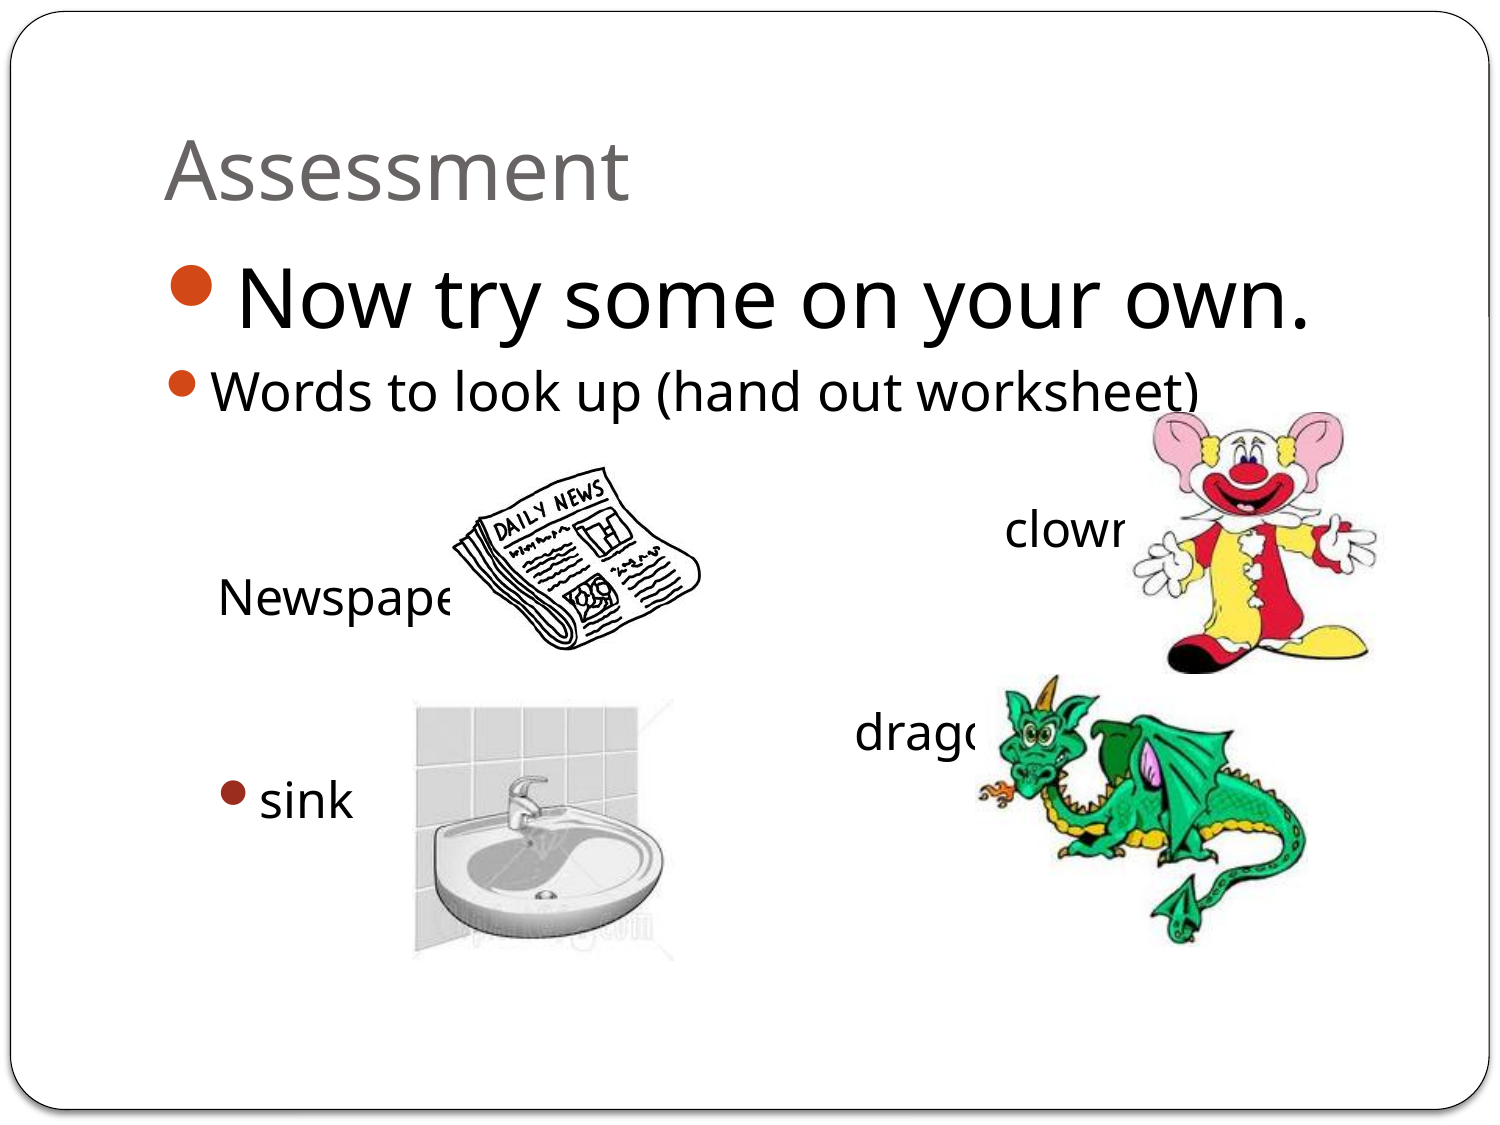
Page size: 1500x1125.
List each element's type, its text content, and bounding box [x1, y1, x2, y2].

picture [974, 412, 1387, 948]
picture [449, 462, 703, 652]
picture [412, 699, 674, 962]
title Assessment [150, 45, 1425, 233]
list Now try some on your own. Words to look up (hand out worksheet) clown Newspaper dragon sink [150, 237, 1425, 988]
